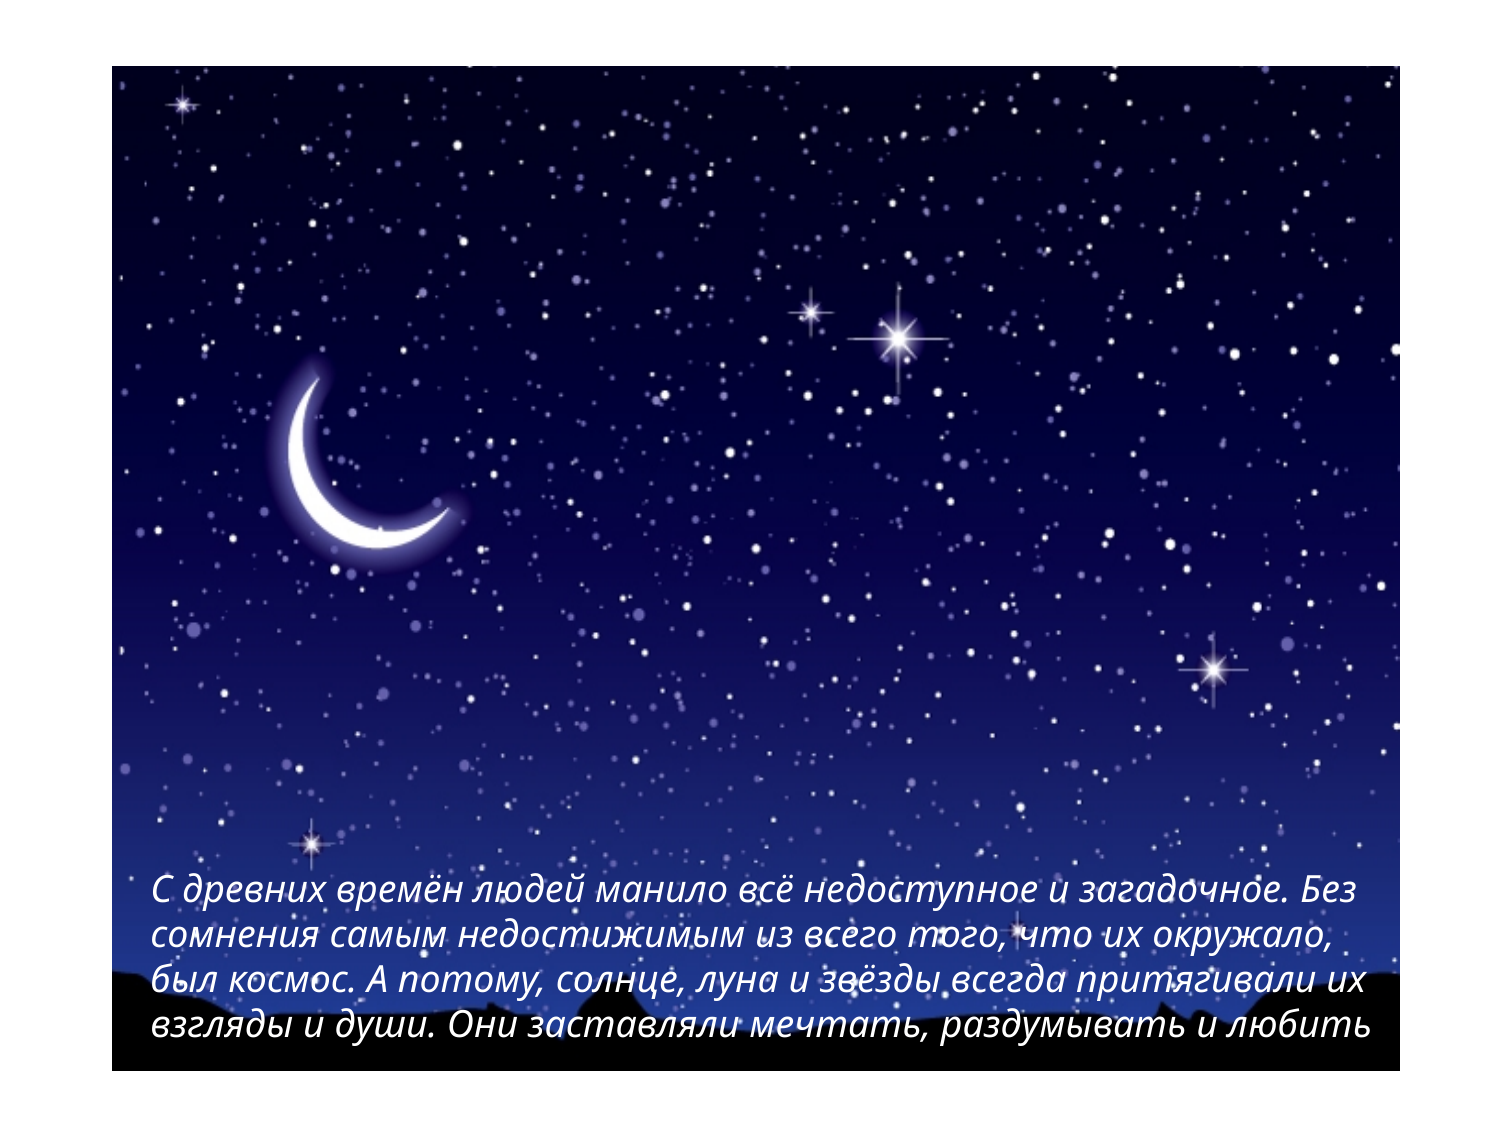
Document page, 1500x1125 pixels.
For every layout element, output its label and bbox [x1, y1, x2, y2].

picture [112, 66, 1400, 1071]
